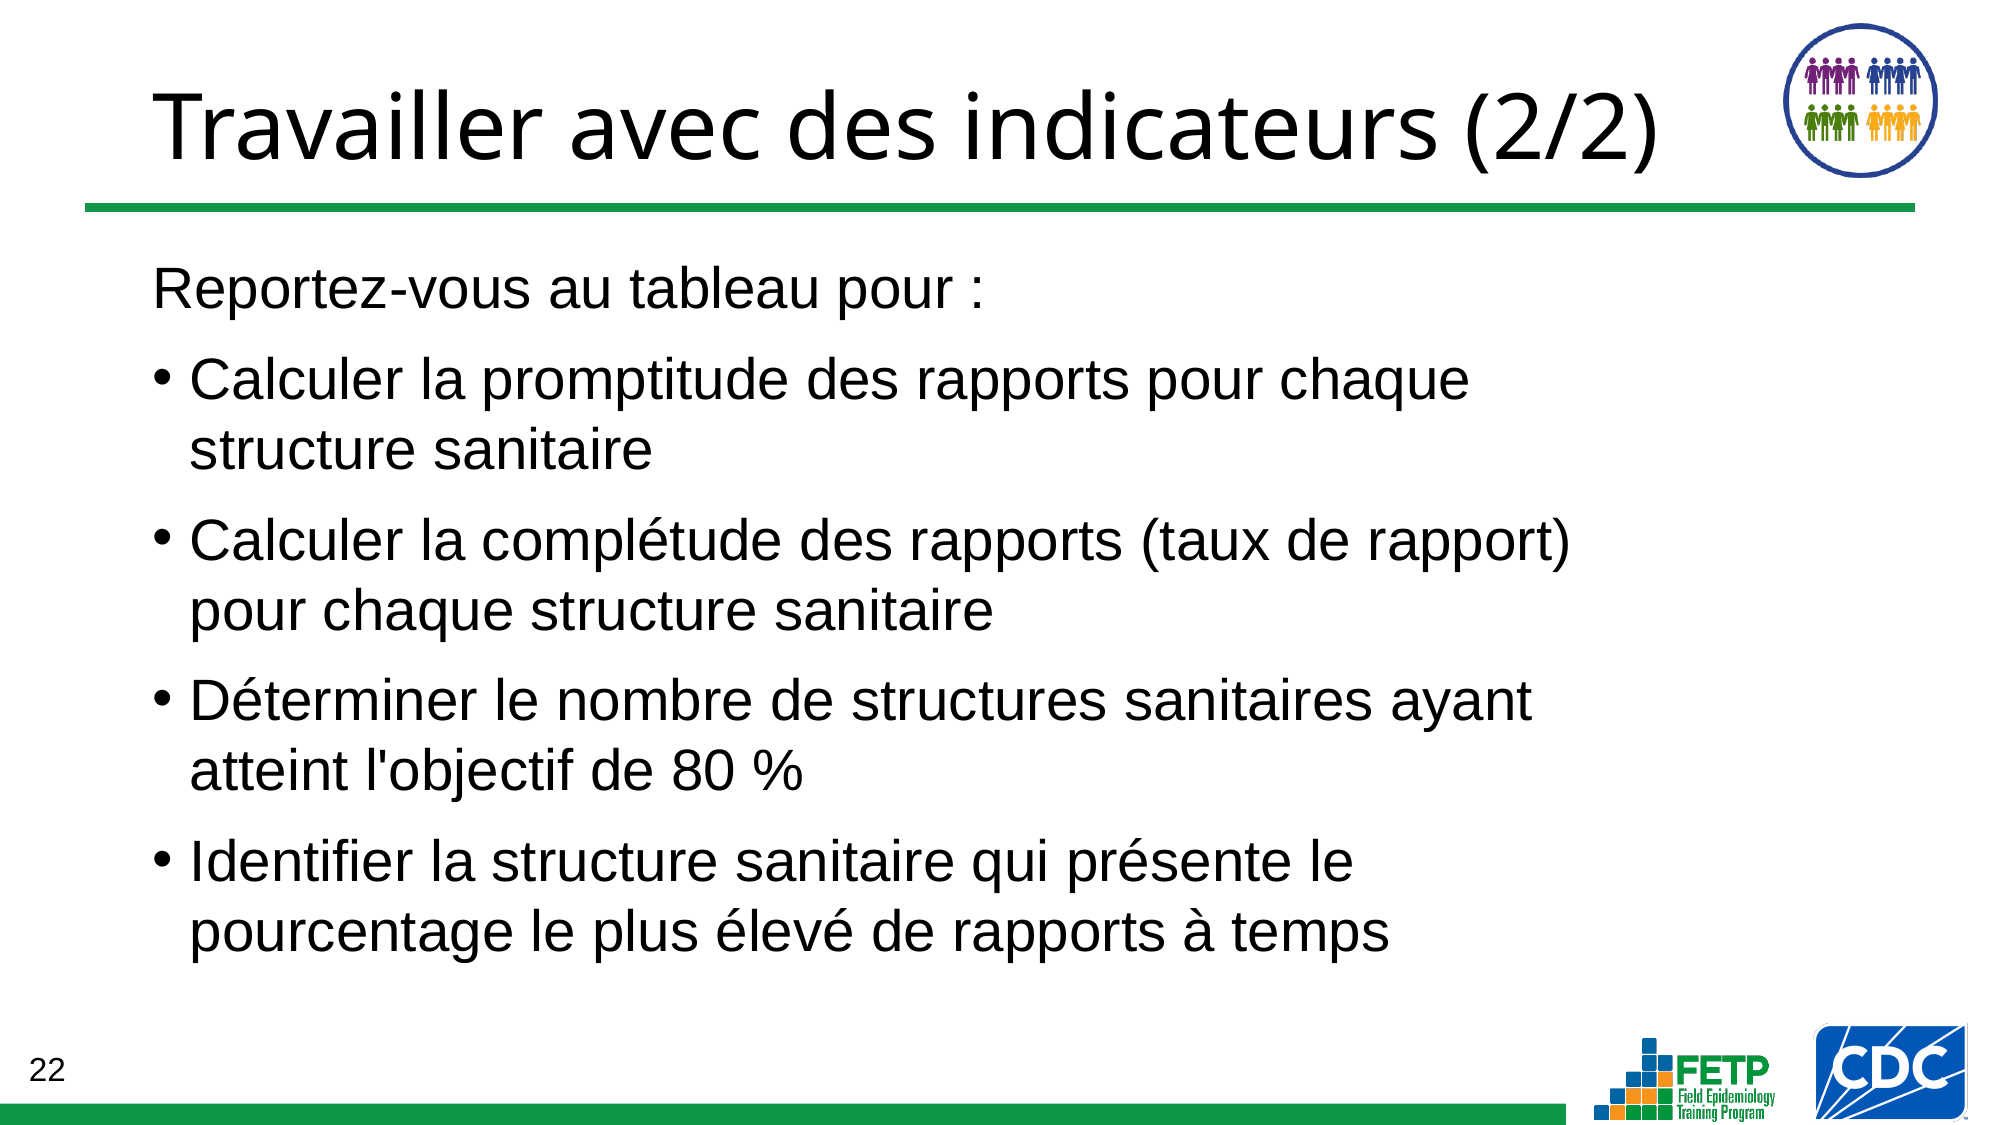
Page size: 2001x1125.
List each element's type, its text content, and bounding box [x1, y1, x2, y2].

list Reportez-vous au tableau pour : Calculer la promptitude des rapports pour chaque structure sanitaire Calculer la complétude des rapports (taux de rapport) pour chaque structure sanitaire Déterminer le nombre de structures sanitaires ayant atteint l'objectif de 80 % Identifier la structure sanitaire qui présente le pourcentage le plus élevé de rapports à temps [137, 242, 1701, 1004]
picture [1813, 1023, 1968, 1122]
picture [1594, 1038, 1775, 1122]
picture [1783, 23, 1938, 178]
title Travailler avec des indicateurs (2/2) [137, 73, 1738, 205]
